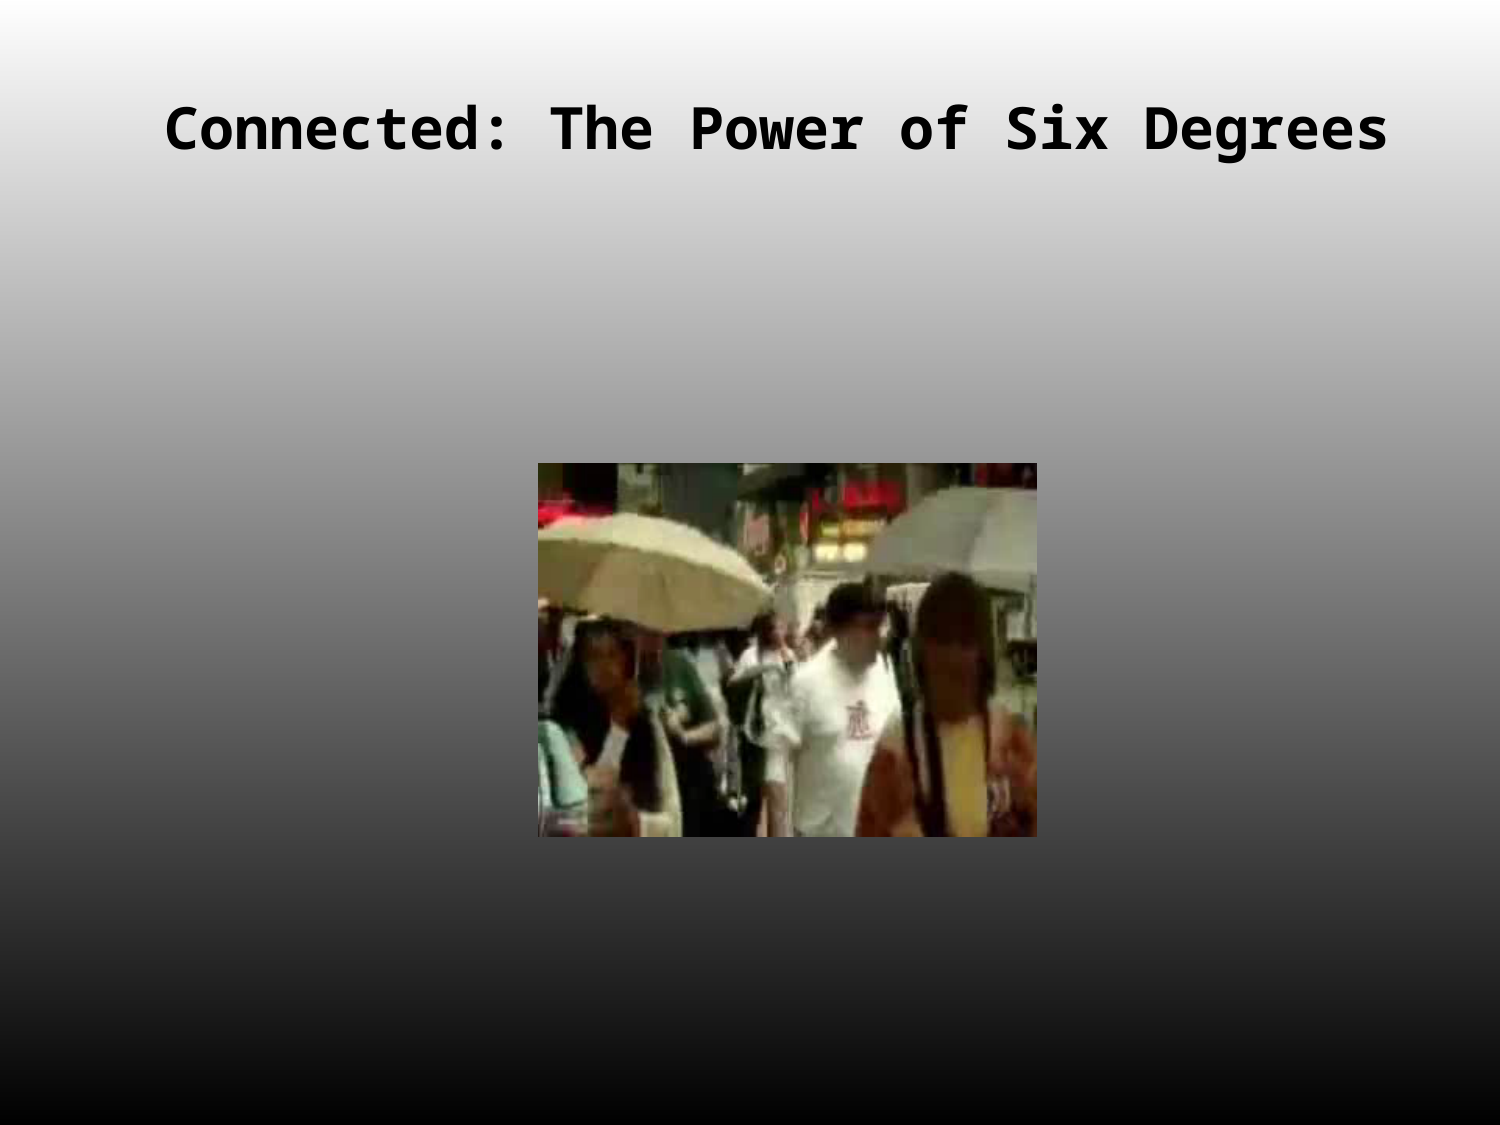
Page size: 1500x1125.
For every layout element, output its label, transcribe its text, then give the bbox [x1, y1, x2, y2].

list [537, 462, 1038, 838]
title Connected: The Power of Six Degrees [150, 83, 1425, 234]
